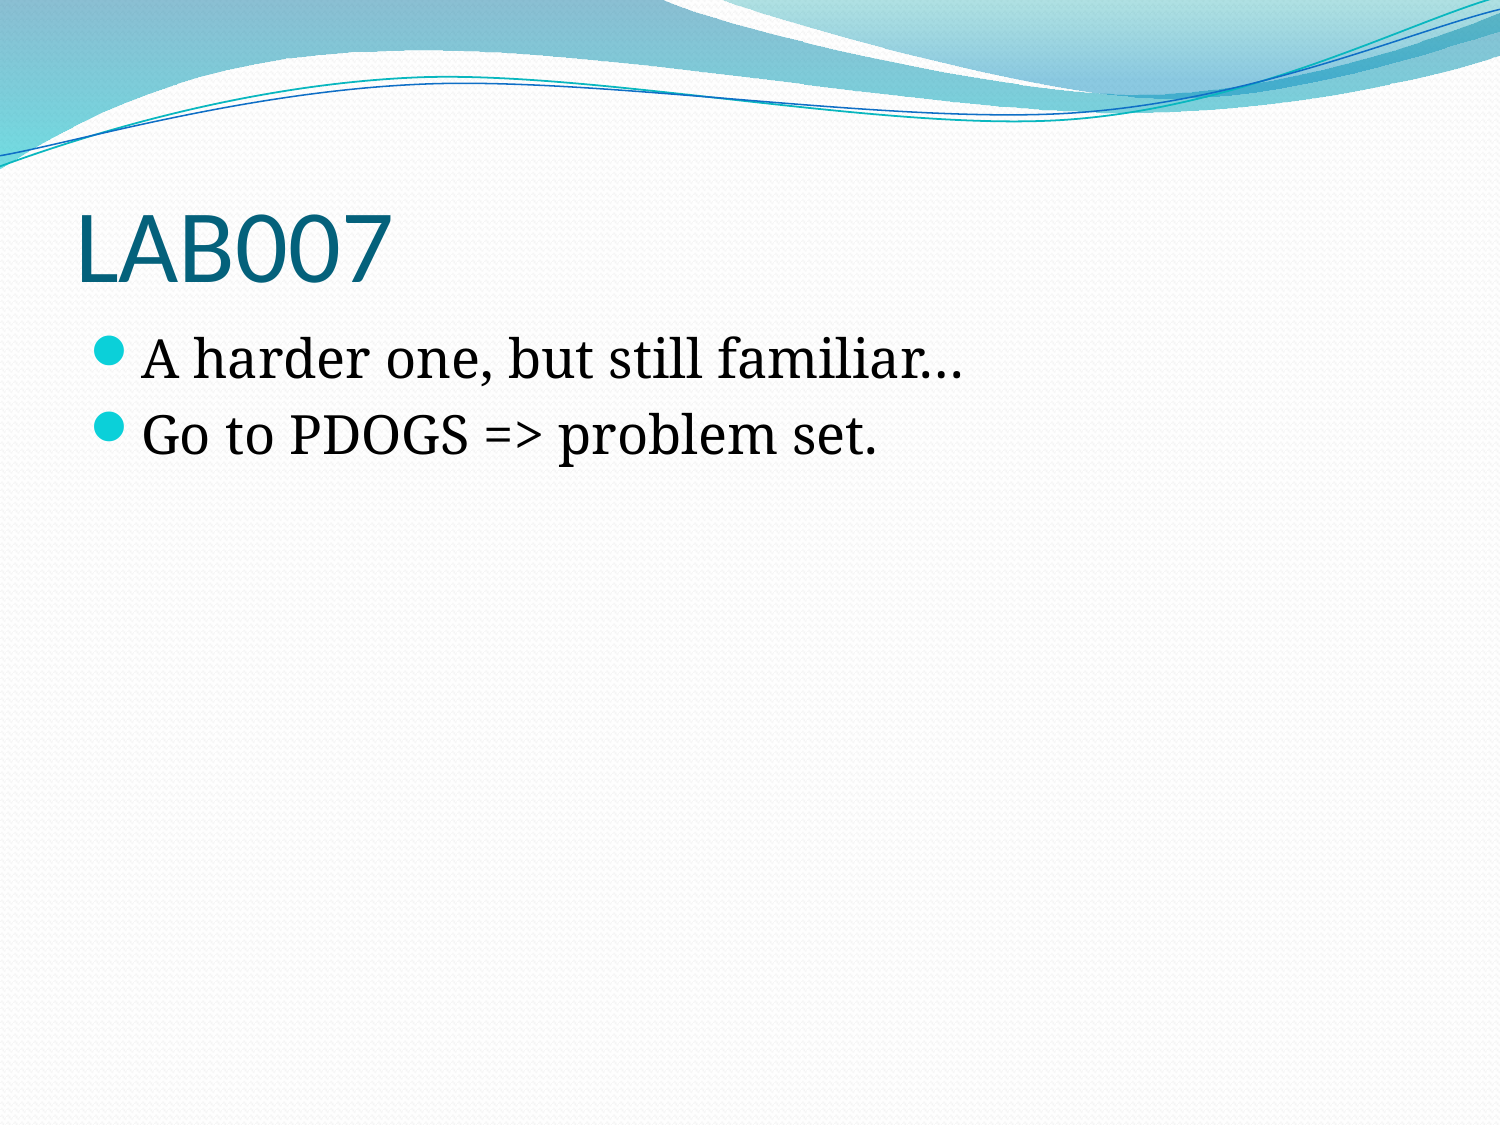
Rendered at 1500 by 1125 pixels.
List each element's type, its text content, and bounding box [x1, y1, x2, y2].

title LAB007 [75, 115, 1425, 303]
list A harder one, but still familiar… Go to PDOGS => problem set. [75, 317, 1425, 1038]
